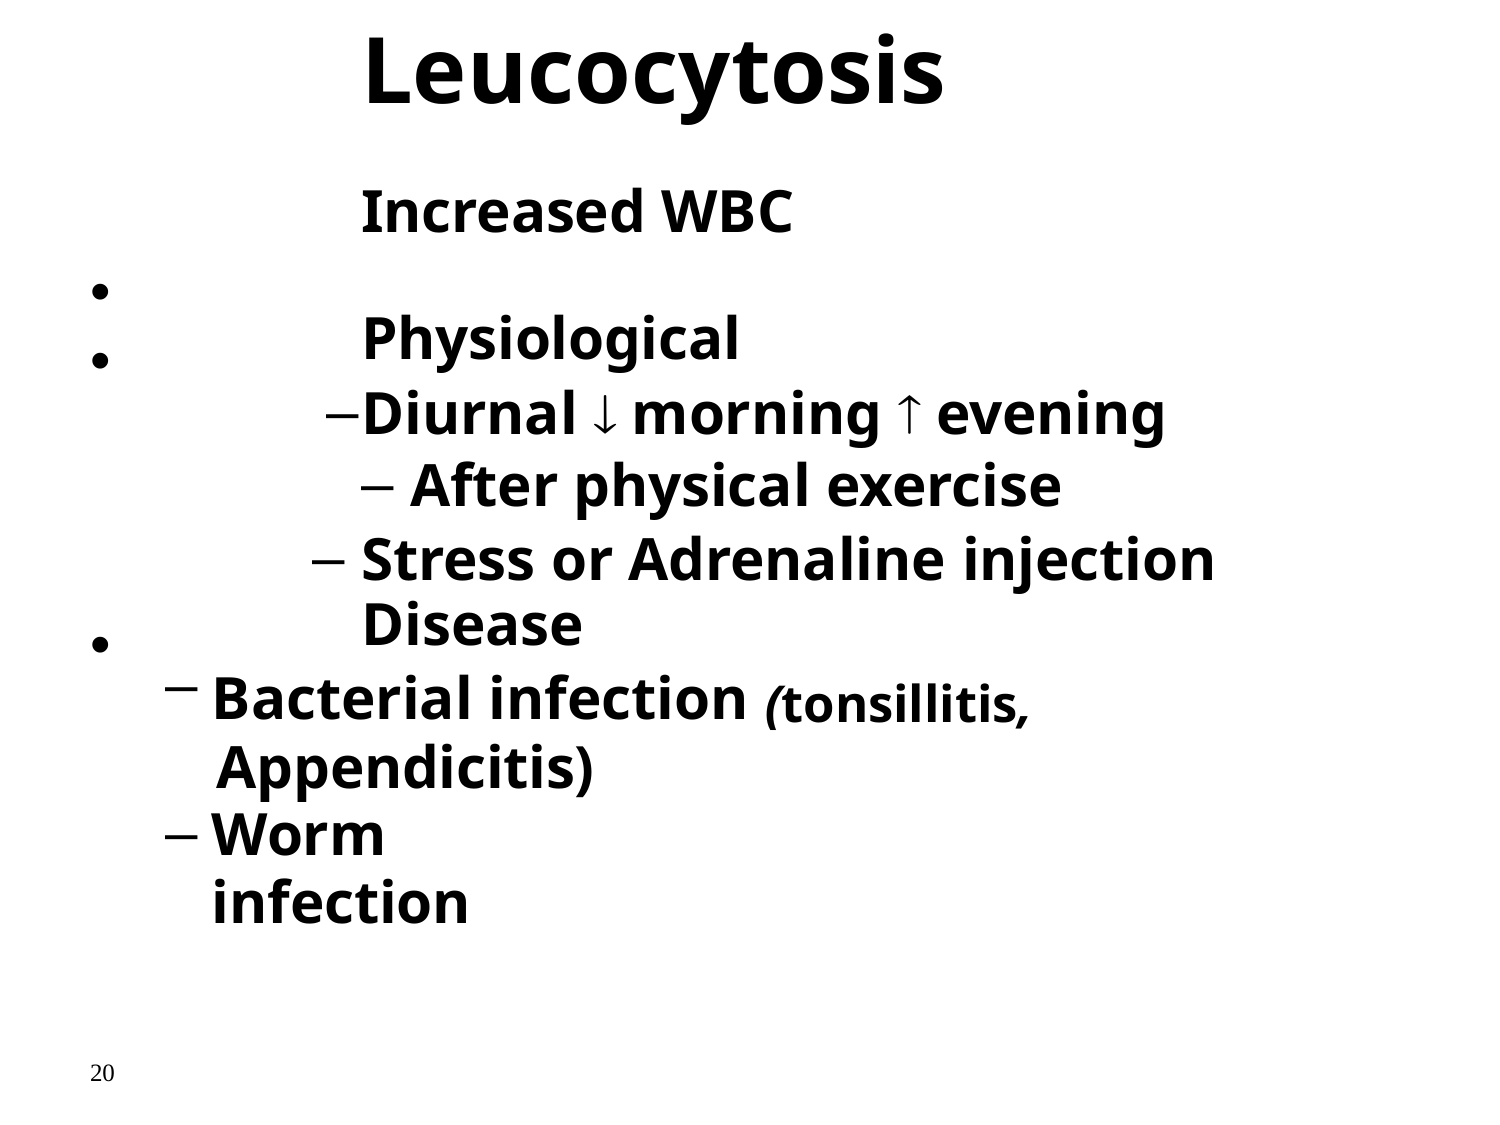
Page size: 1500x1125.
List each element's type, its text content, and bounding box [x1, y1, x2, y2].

slide_number 13 [85, 1059, 120, 1125]
text_box • [87, 605, 113, 676]
text_box • • [87, 254, 113, 393]
text_box Increased WBC [359, 173, 812, 244]
text_box Physiological Diurnal  morning  evening After physical exercise Stress or Adrenaline injection Disease Bacterial infection (tonsillitis, Appendicitis) Worm infection [162, 300, 1279, 935]
title Leucocytosis [359, 12, 953, 201]
